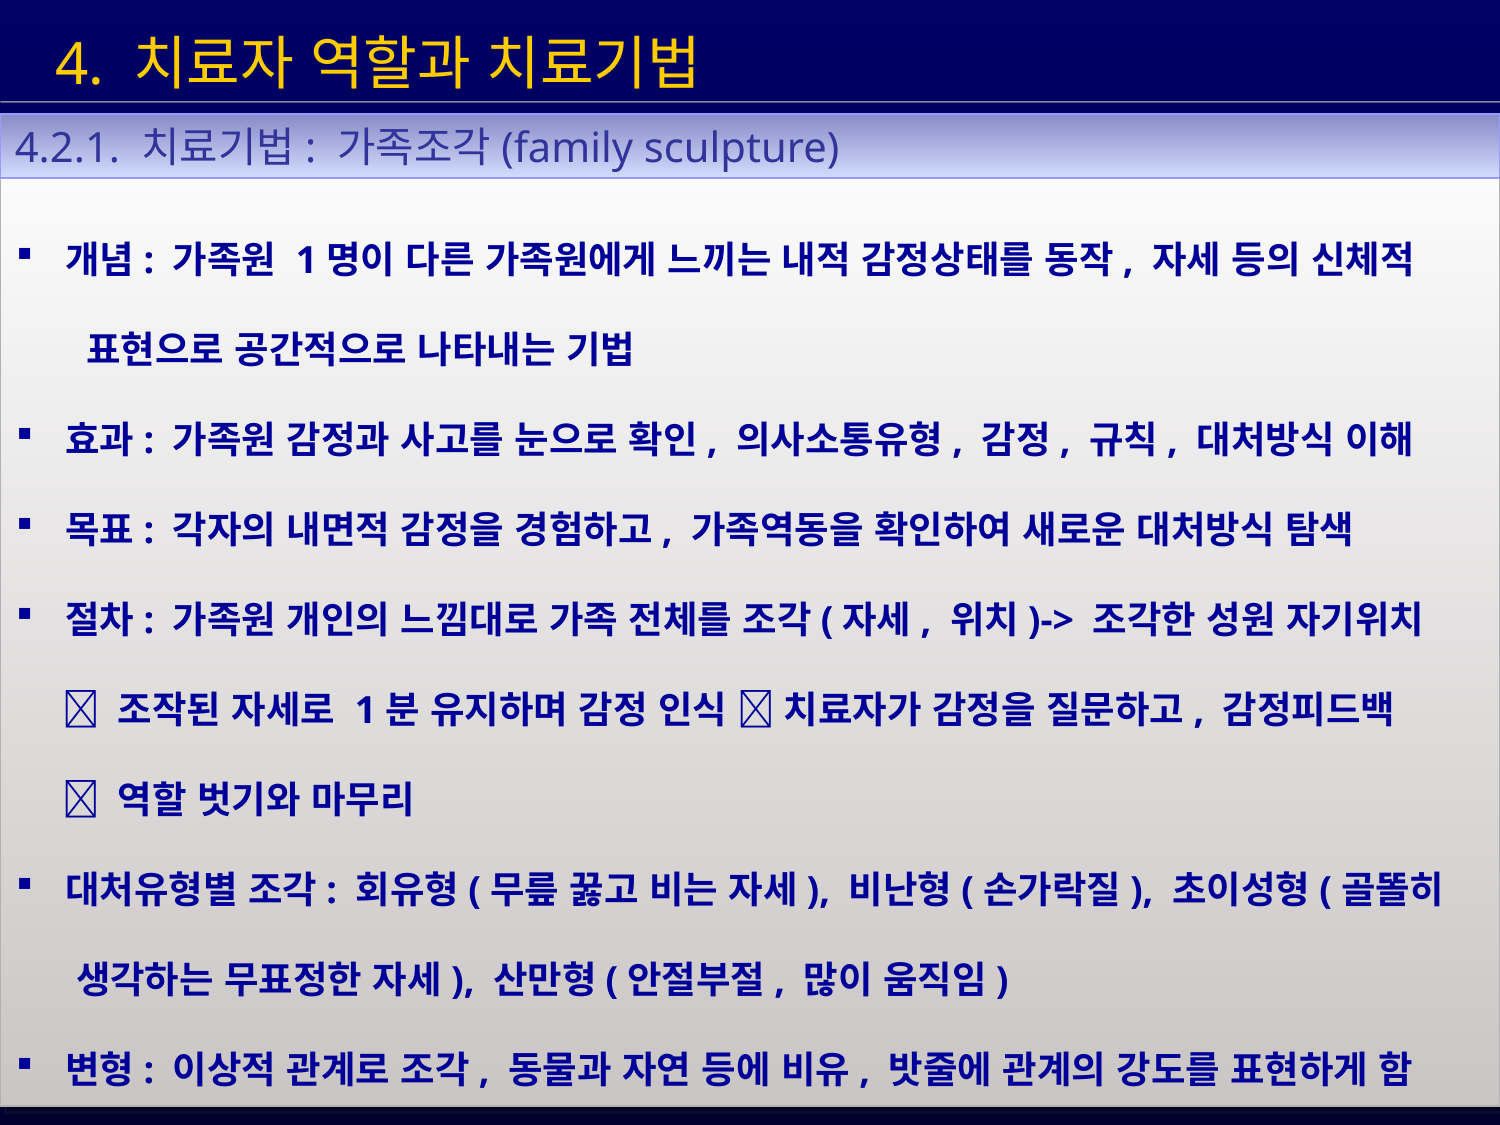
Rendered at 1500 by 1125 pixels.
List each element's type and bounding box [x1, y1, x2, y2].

text_box [0, 18, 1500, 1107]
